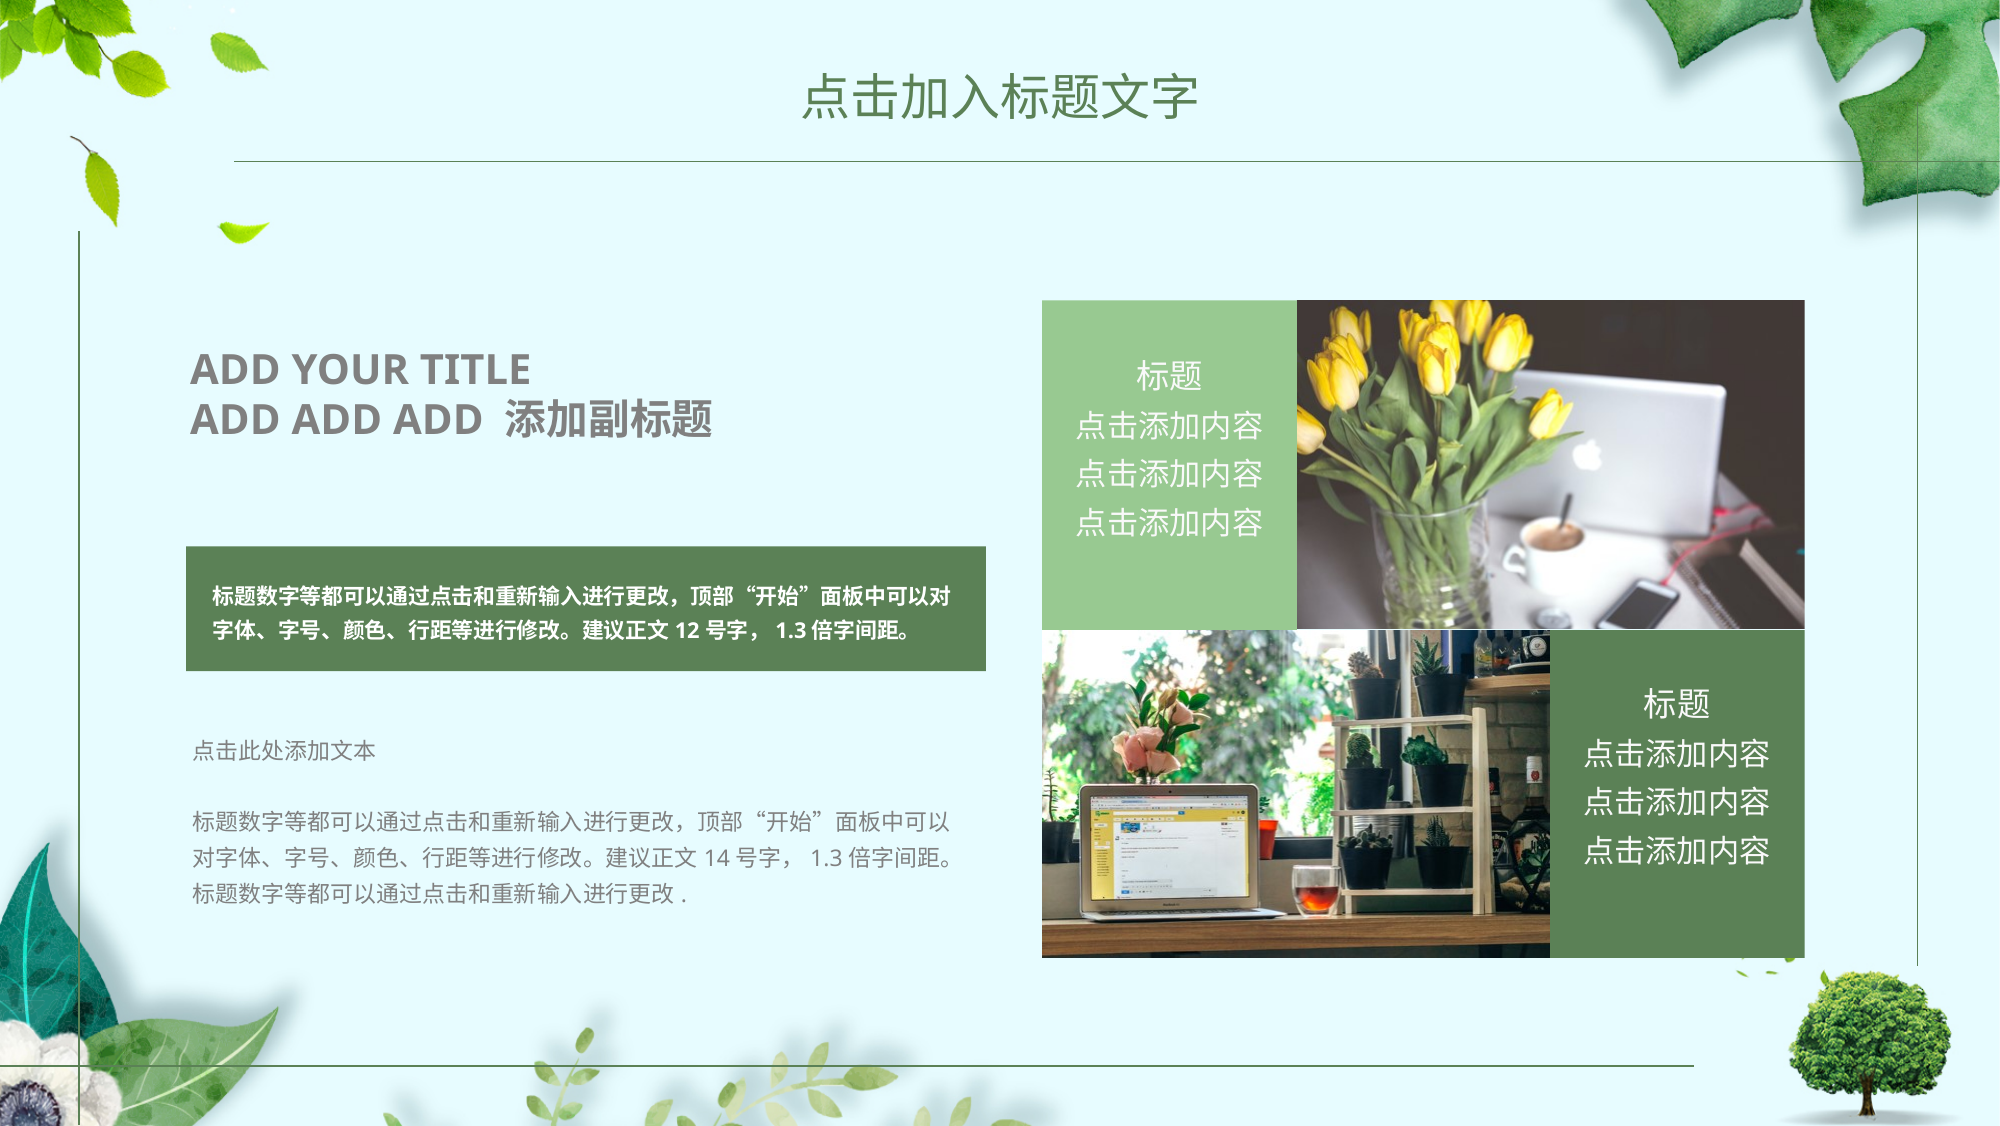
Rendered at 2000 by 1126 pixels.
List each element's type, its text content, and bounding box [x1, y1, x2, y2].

text_box 点击加入标题文字 [632, 58, 1368, 101]
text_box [234, 101, 2000, 966]
picture [1694, 966, 2000, 1126]
picture [0, 0, 2000, 230]
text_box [175, 335, 989, 989]
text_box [0, 230, 1694, 1126]
